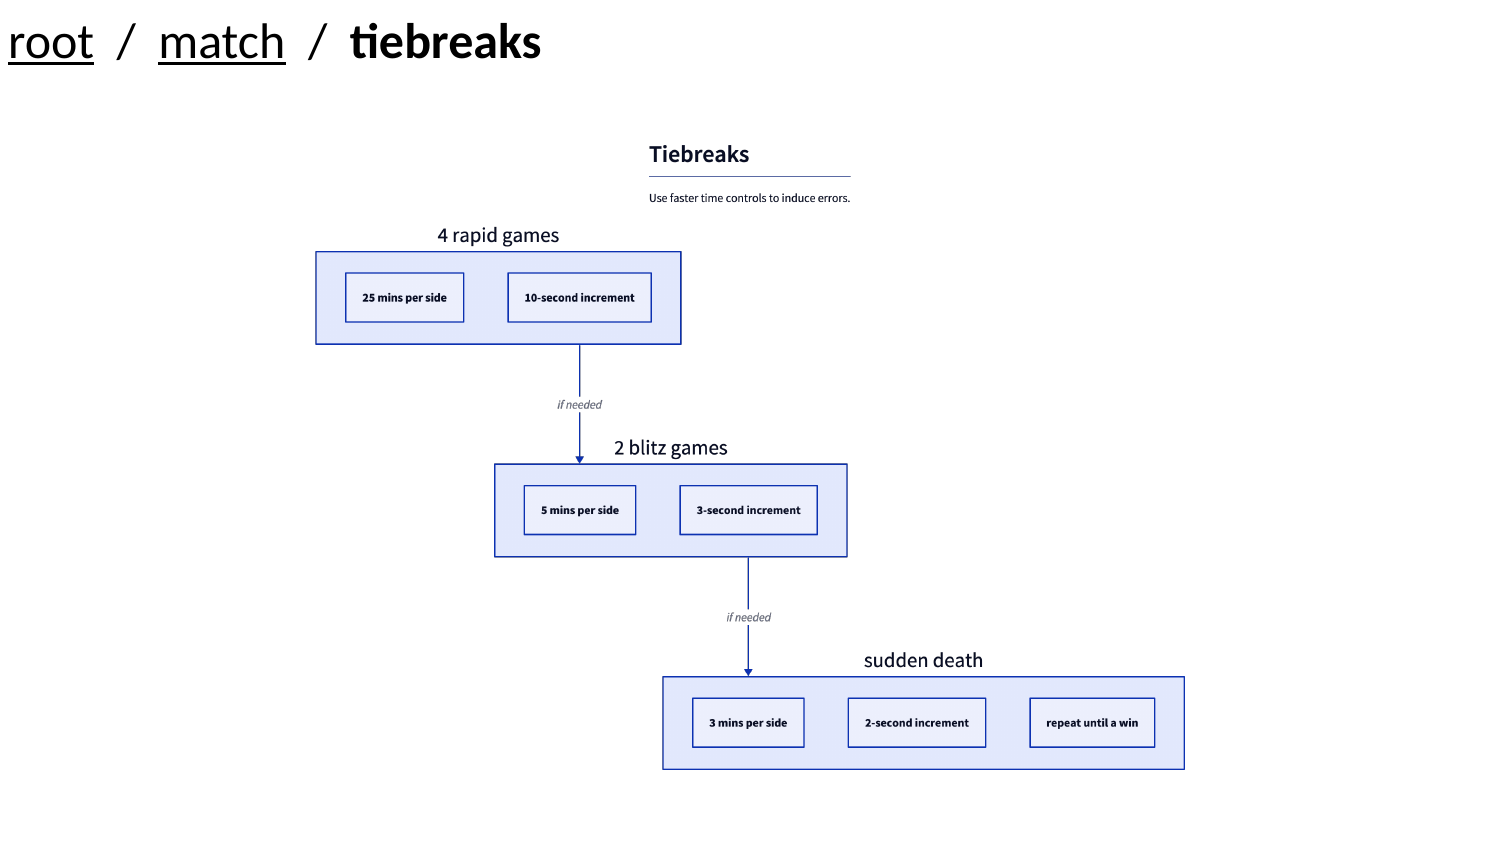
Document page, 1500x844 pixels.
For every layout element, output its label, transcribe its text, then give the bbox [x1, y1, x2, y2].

picture [241, 64, 1259, 844]
text_box root / match / tiebreaks [0, 0, 1500, 76]
